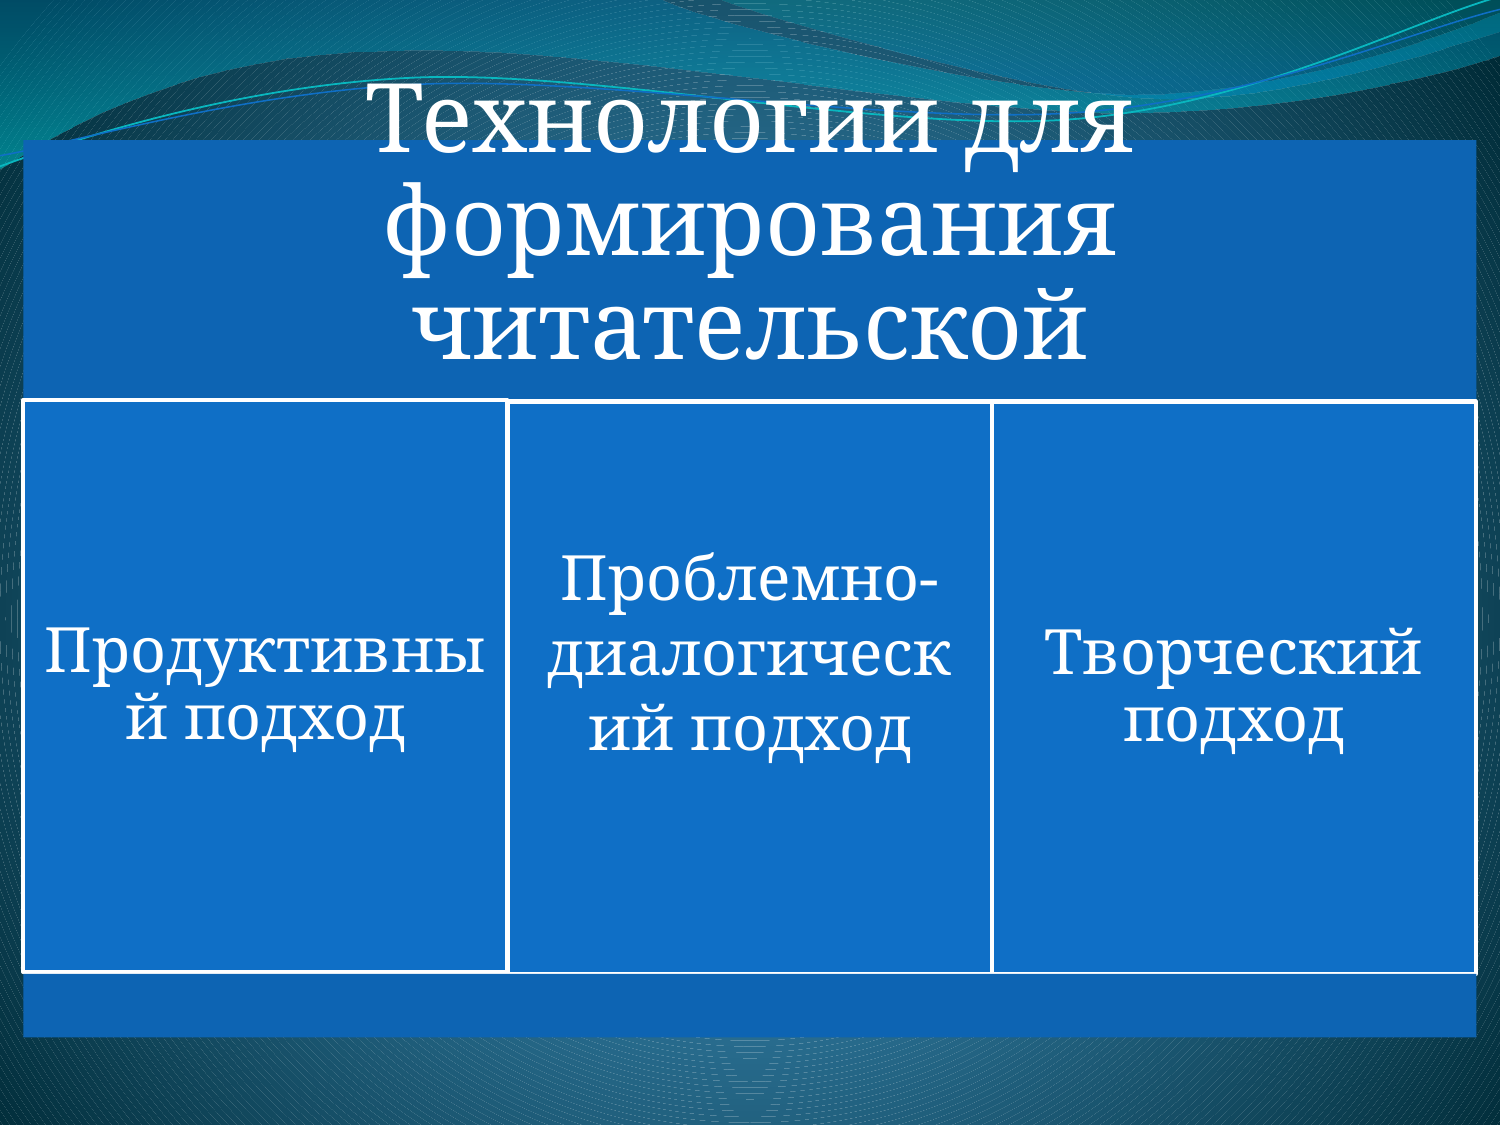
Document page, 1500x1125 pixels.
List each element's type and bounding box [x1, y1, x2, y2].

list [23, 128, 1477, 1038]
